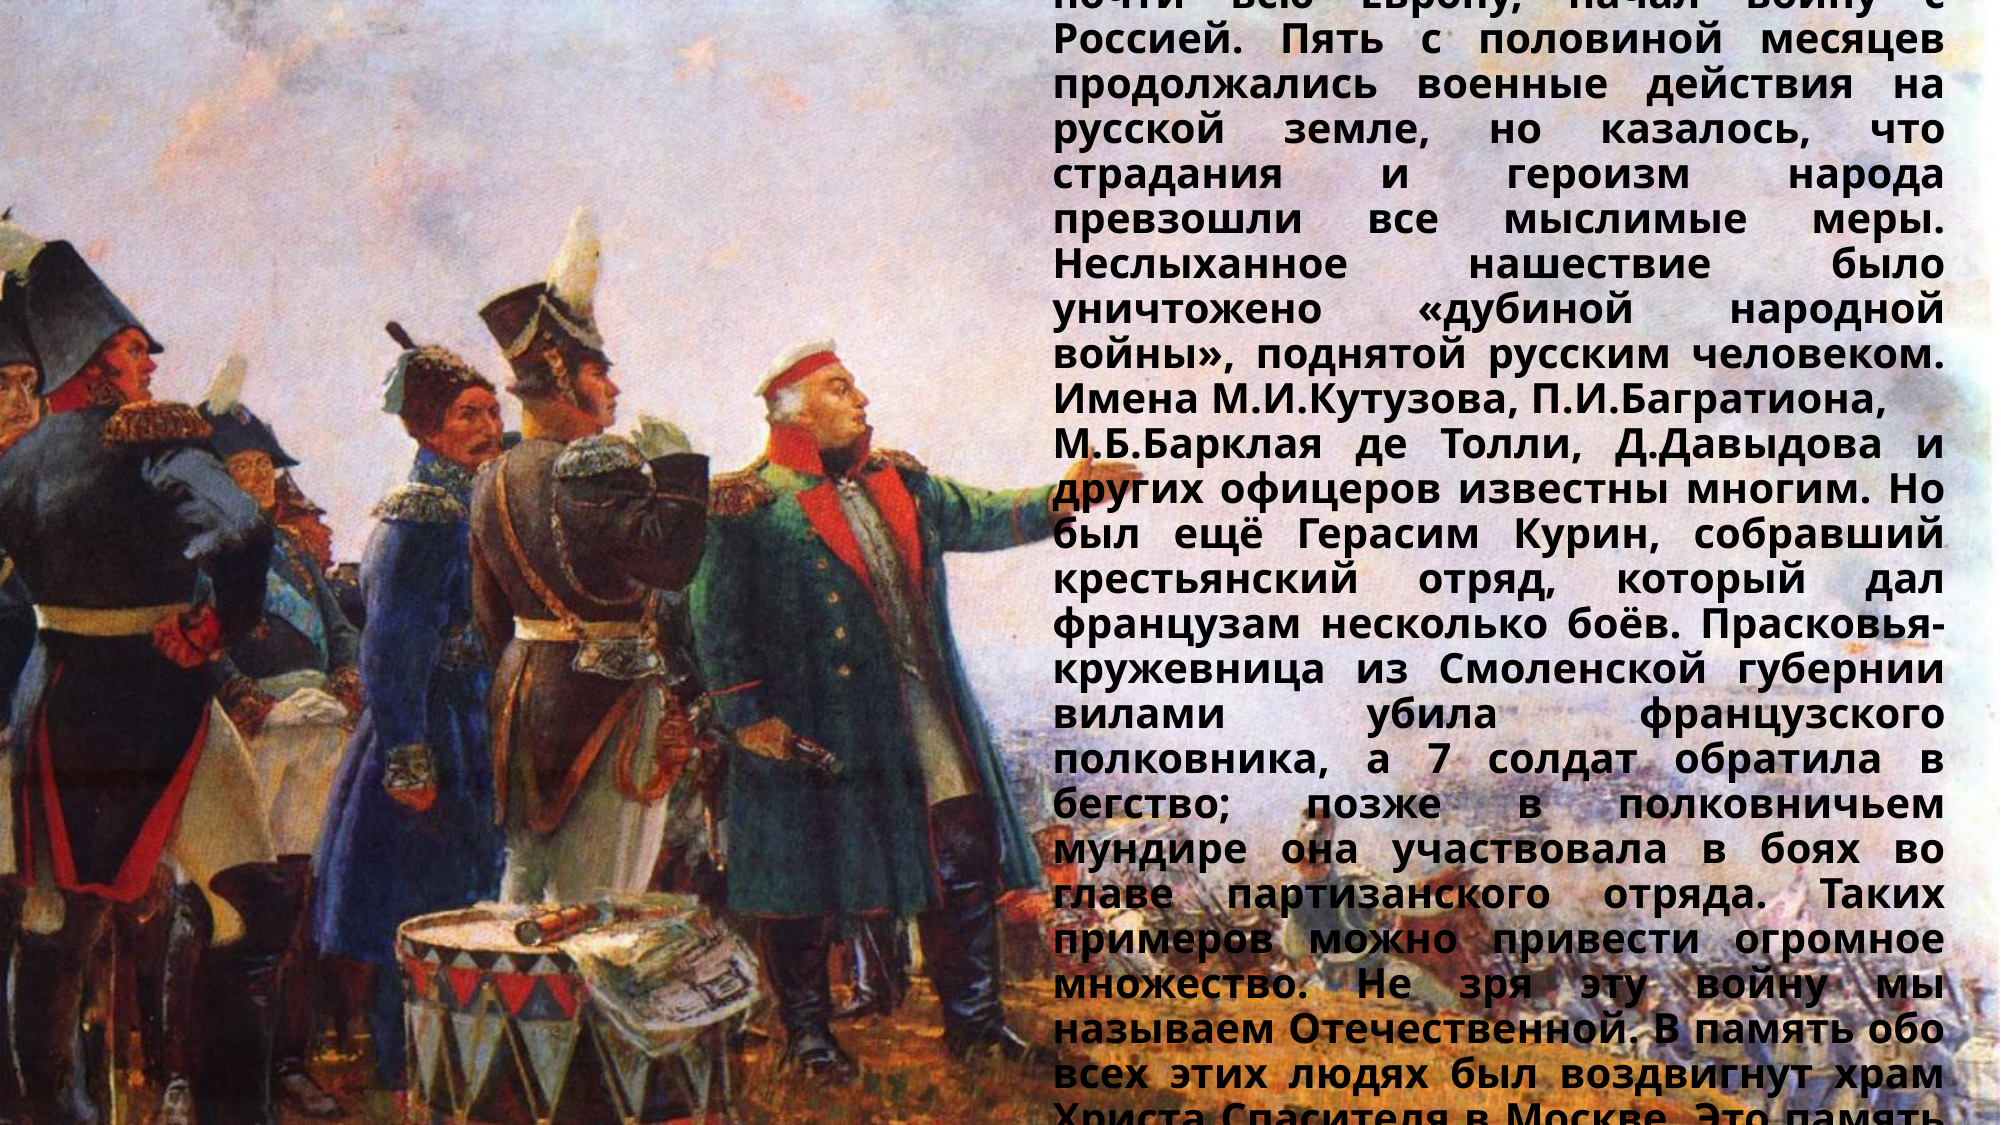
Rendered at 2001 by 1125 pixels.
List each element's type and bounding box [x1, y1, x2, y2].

list [0, 0, 2000, 1125]
